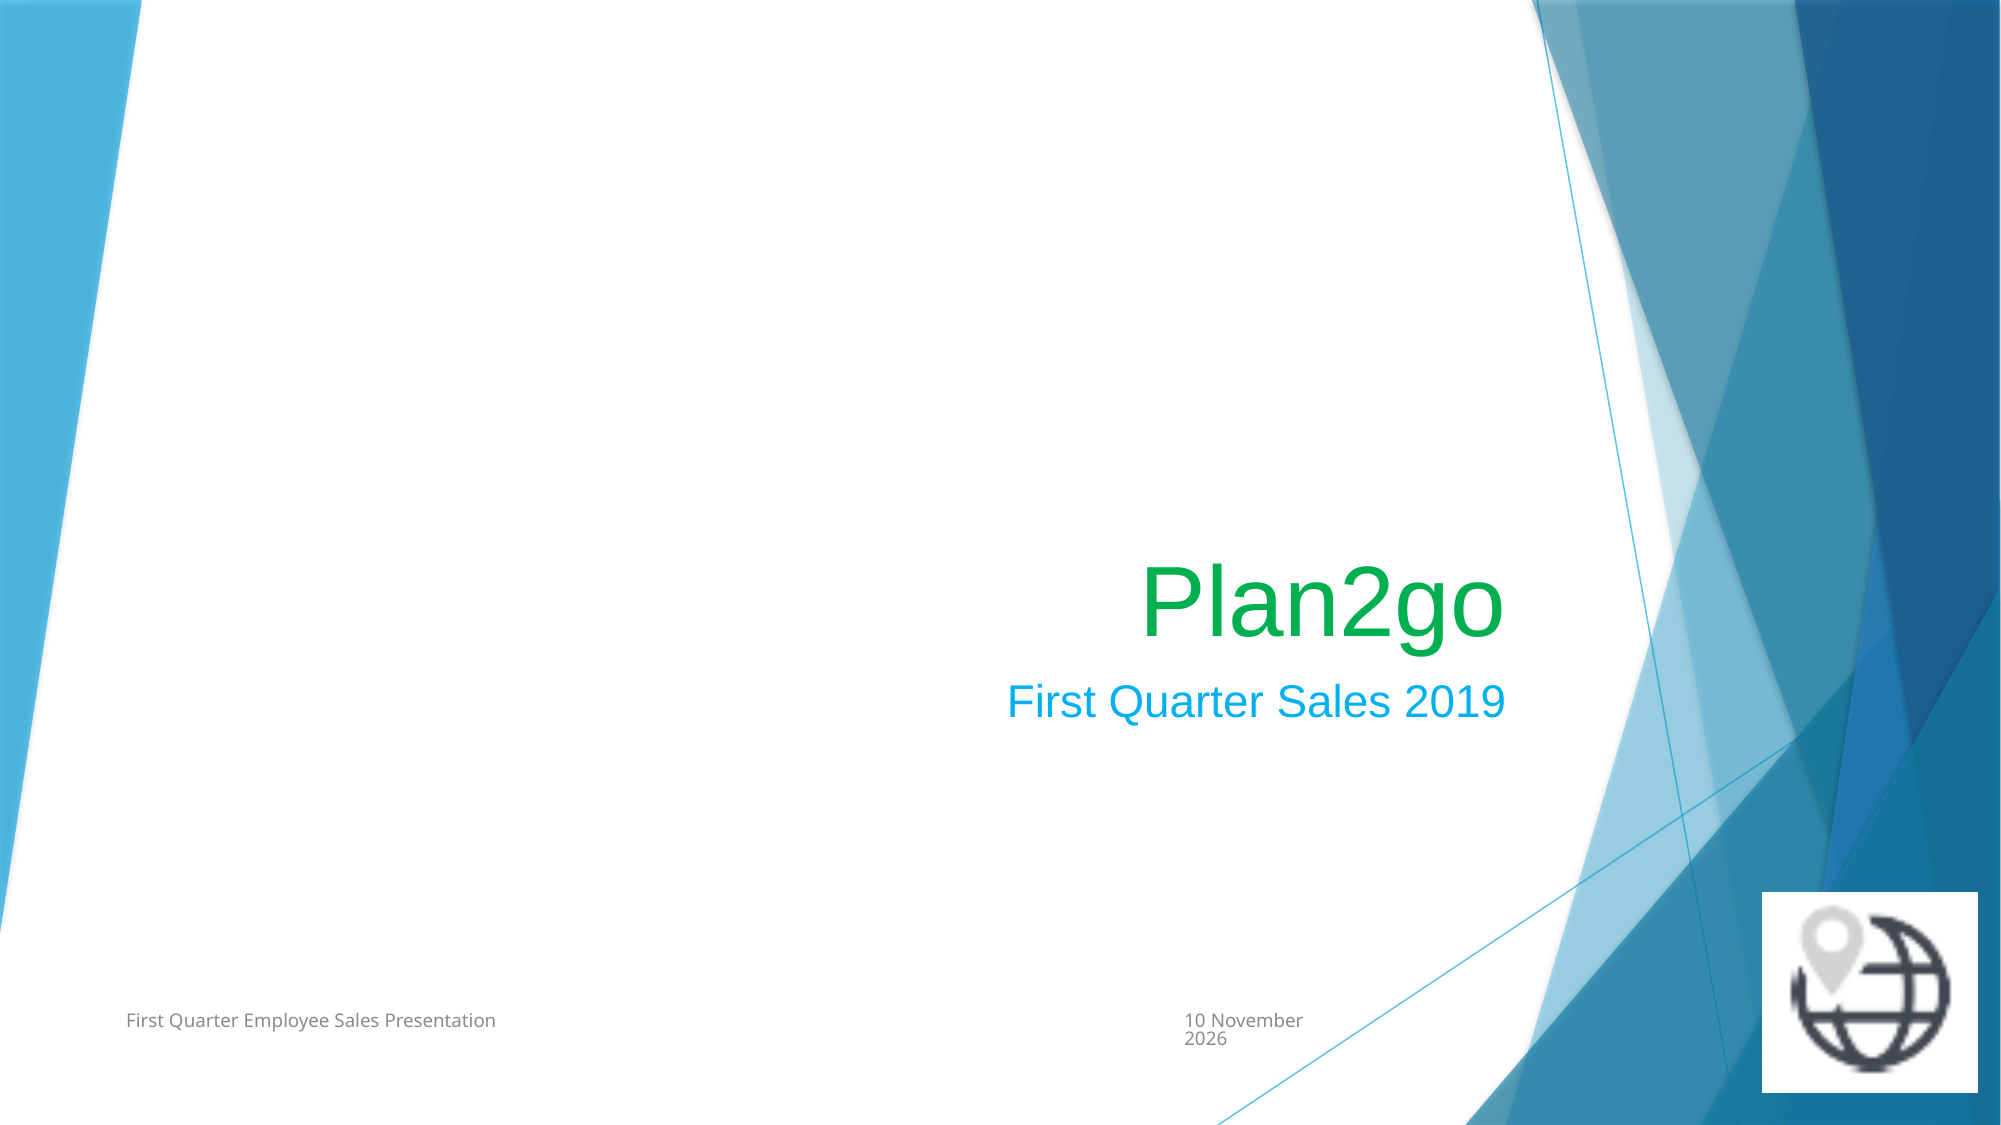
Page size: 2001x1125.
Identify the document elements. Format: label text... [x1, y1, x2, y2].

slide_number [1169, 991, 1332, 1051]
title Plan2go [247, 394, 1522, 664]
picture [1762, 892, 1978, 1093]
footer First Quarter Employee Sales Presentation [111, 991, 1145, 1051]
subtitle First Quarter Sales 2019 [247, 664, 1522, 845]
